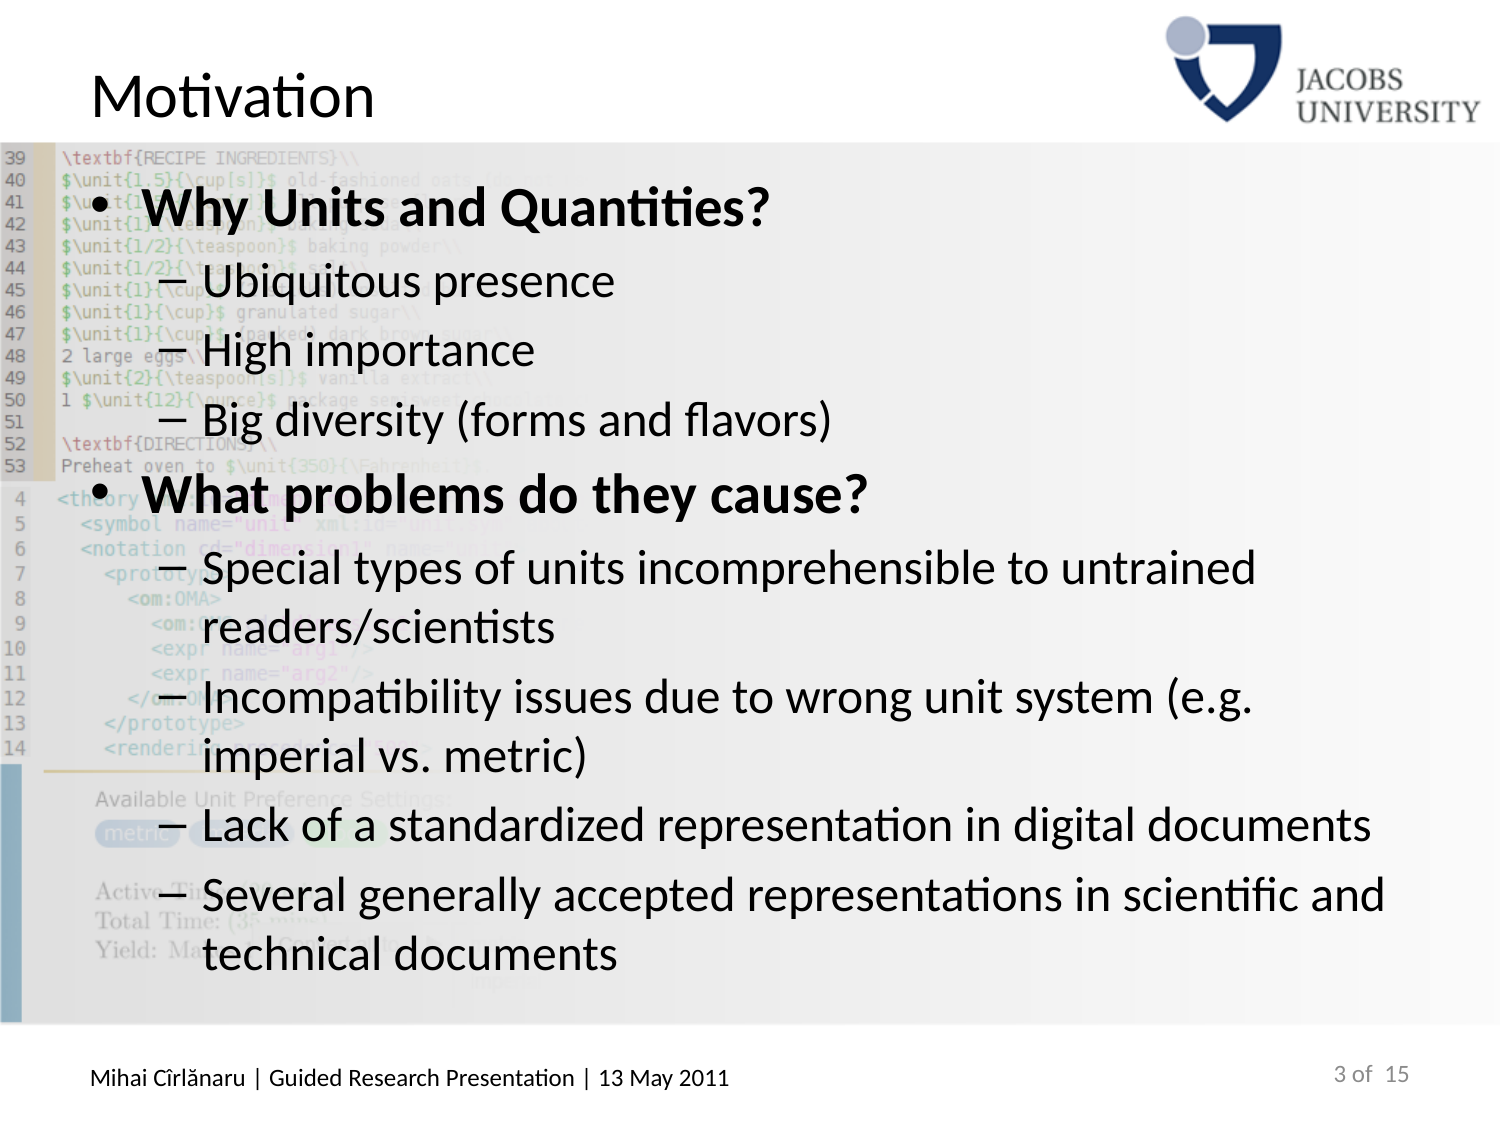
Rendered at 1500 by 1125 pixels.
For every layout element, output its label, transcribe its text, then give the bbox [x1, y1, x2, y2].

text_box Mihai Cîrlănaru | Guided Research Presentation | 13 May 2011 [74, 1054, 750, 1100]
text_box Motivation [74, 45, 1425, 138]
slide_number 3 of 15 [1074, 1042, 1425, 1103]
list Why Units and Quantities? Ubiquitous presence High importance Big diversity (forms and flavors) What problems do they cause? Special types of units incomprehensible to untrained readers/scientists Incompatibility issues due to wrong unit system (e.g. imperial vs. metric) Lack of a standardized representation in digital documents Several generally accepted representations in scientific and technical documents [75, 162, 1425, 1005]
picture [0, 0, 1500, 1125]
